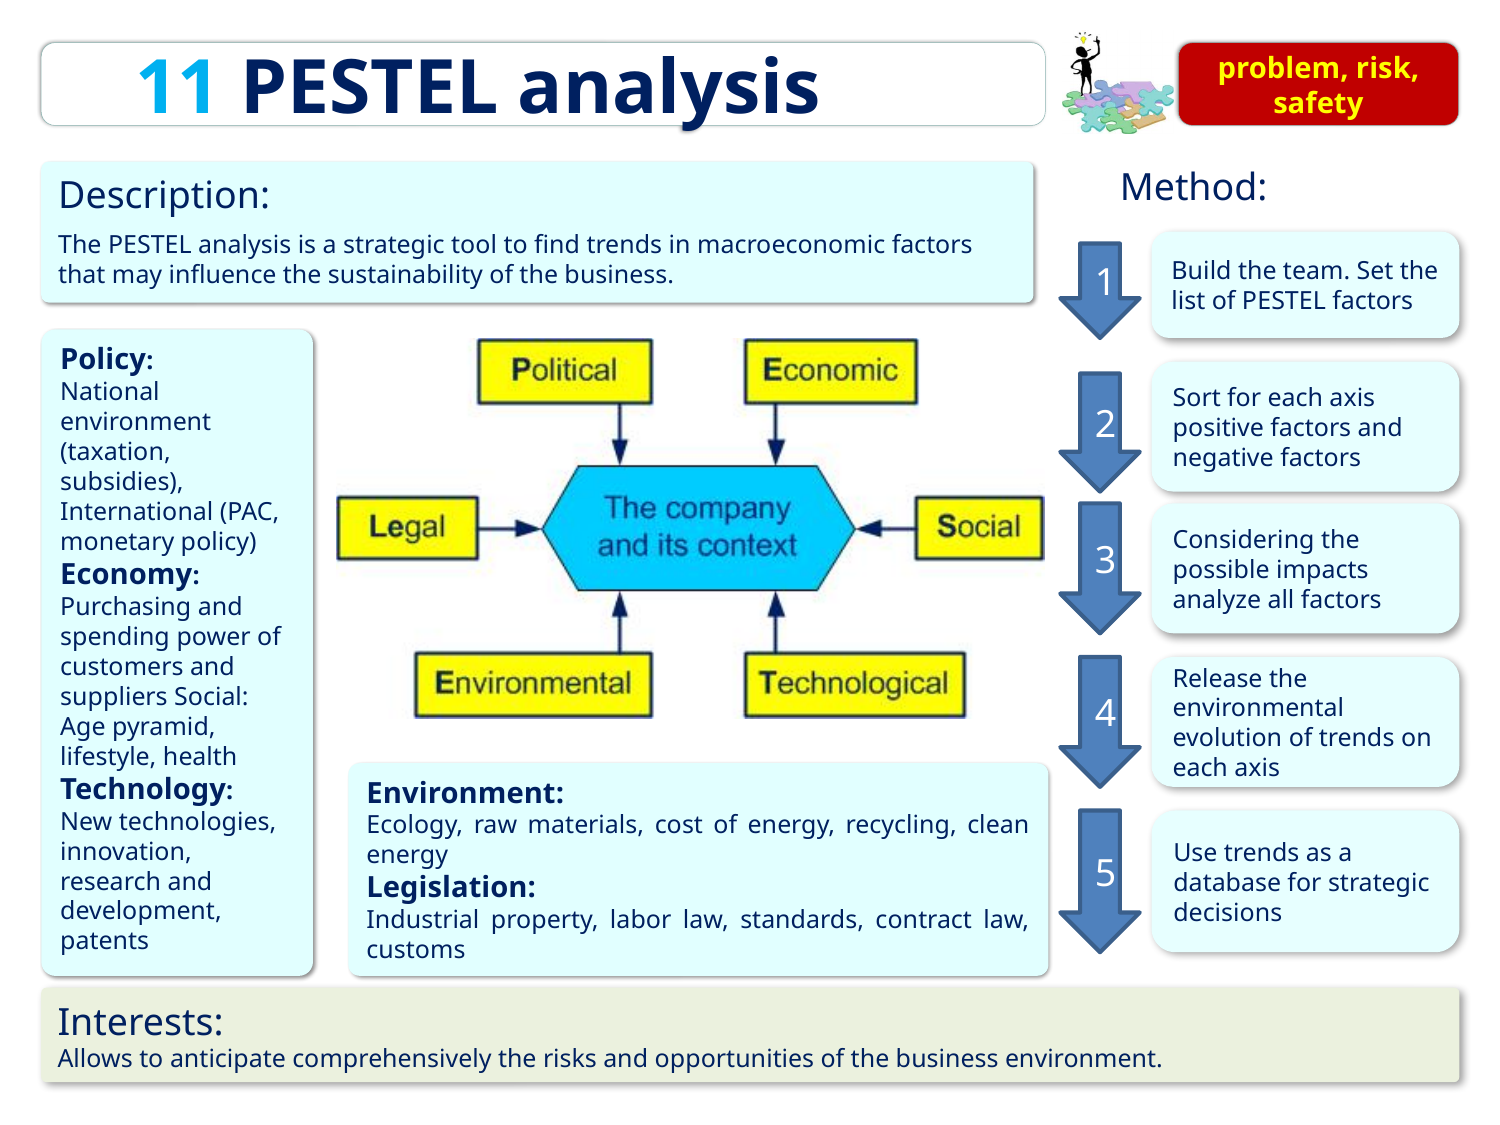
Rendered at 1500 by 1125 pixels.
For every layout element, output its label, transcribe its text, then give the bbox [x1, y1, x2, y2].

text_box problem, risk, safety [1178, 40, 1461, 128]
text_box 2 [1058, 371, 1142, 494]
text_box 4 [1058, 654, 1142, 789]
text_box 1 [1058, 241, 1142, 341]
text_box Release the environmental evolution of trends on each axis [1149, 654, 1462, 789]
text_box Sort for each axis positive factors and negative factors [1149, 359, 1462, 494]
text_box Policy: National environment (taxation, subsidies), International (PAC, monetary policy) Economy: Purchasing and spending power of customers and suppliers Social: Age pyramid, lifestyle, health Technology: New technologies, innovation, research and development, patents [39, 327, 316, 979]
text_box Considering the possible impacts analyze all factors [1149, 501, 1462, 636]
text_box Environment: Ecology, raw materials, cost of energy, recycling, clean energy Legislation: Industrial property, labor law, standards, contract law, customs [346, 761, 1051, 978]
text_box 11 PESTEL analysis [39, 40, 1048, 128]
text_box Interests: Allows to anticipate comprehensively the risks and opportunities of the business environment. [39, 985, 1462, 1085]
text_box Use trends as a database for strategic decisions [1149, 808, 1462, 955]
text_box 5 [1058, 808, 1142, 955]
text_box Description: The PESTEL analysis is a strategic tool to find trends in macroeconomic factors that may influence the sustainability of the business. [39, 159, 1036, 305]
text_box Method: [1102, 153, 1460, 217]
picture [336, 337, 1045, 719]
picture [1062, 30, 1174, 134]
text_box 3 [1058, 501, 1142, 636]
text_box Build the team. Set the list of PESTEL factors [1149, 229, 1462, 341]
